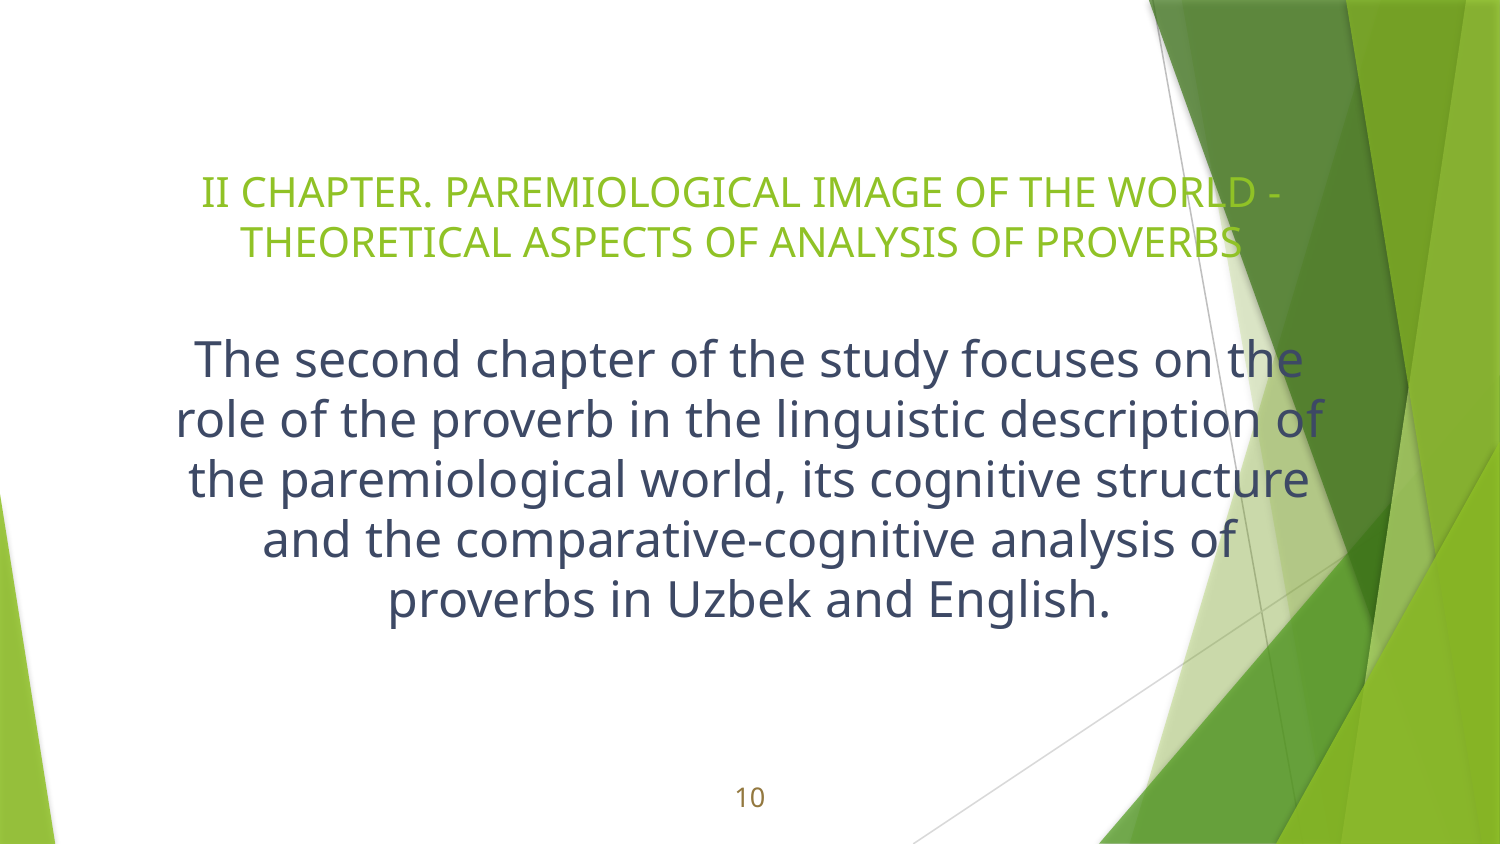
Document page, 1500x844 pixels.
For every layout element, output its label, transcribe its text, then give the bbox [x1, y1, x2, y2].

list The second chapter of the study focuses on the role of the proverb in the linguistic description of the paremiological world, its cognitive structure and the comparative-cognitive analysis of proverbs in Uzbek and English. [146, 327, 1337, 754]
title II CHAPTER. PAREMIOLOGICAL IMAGE OF THE WORLD - THEORETICAL ASPECTS OF ANALYSIS OF PROVERBS [146, 165, 1337, 309]
slide_number 10 [705, 753, 795, 844]
